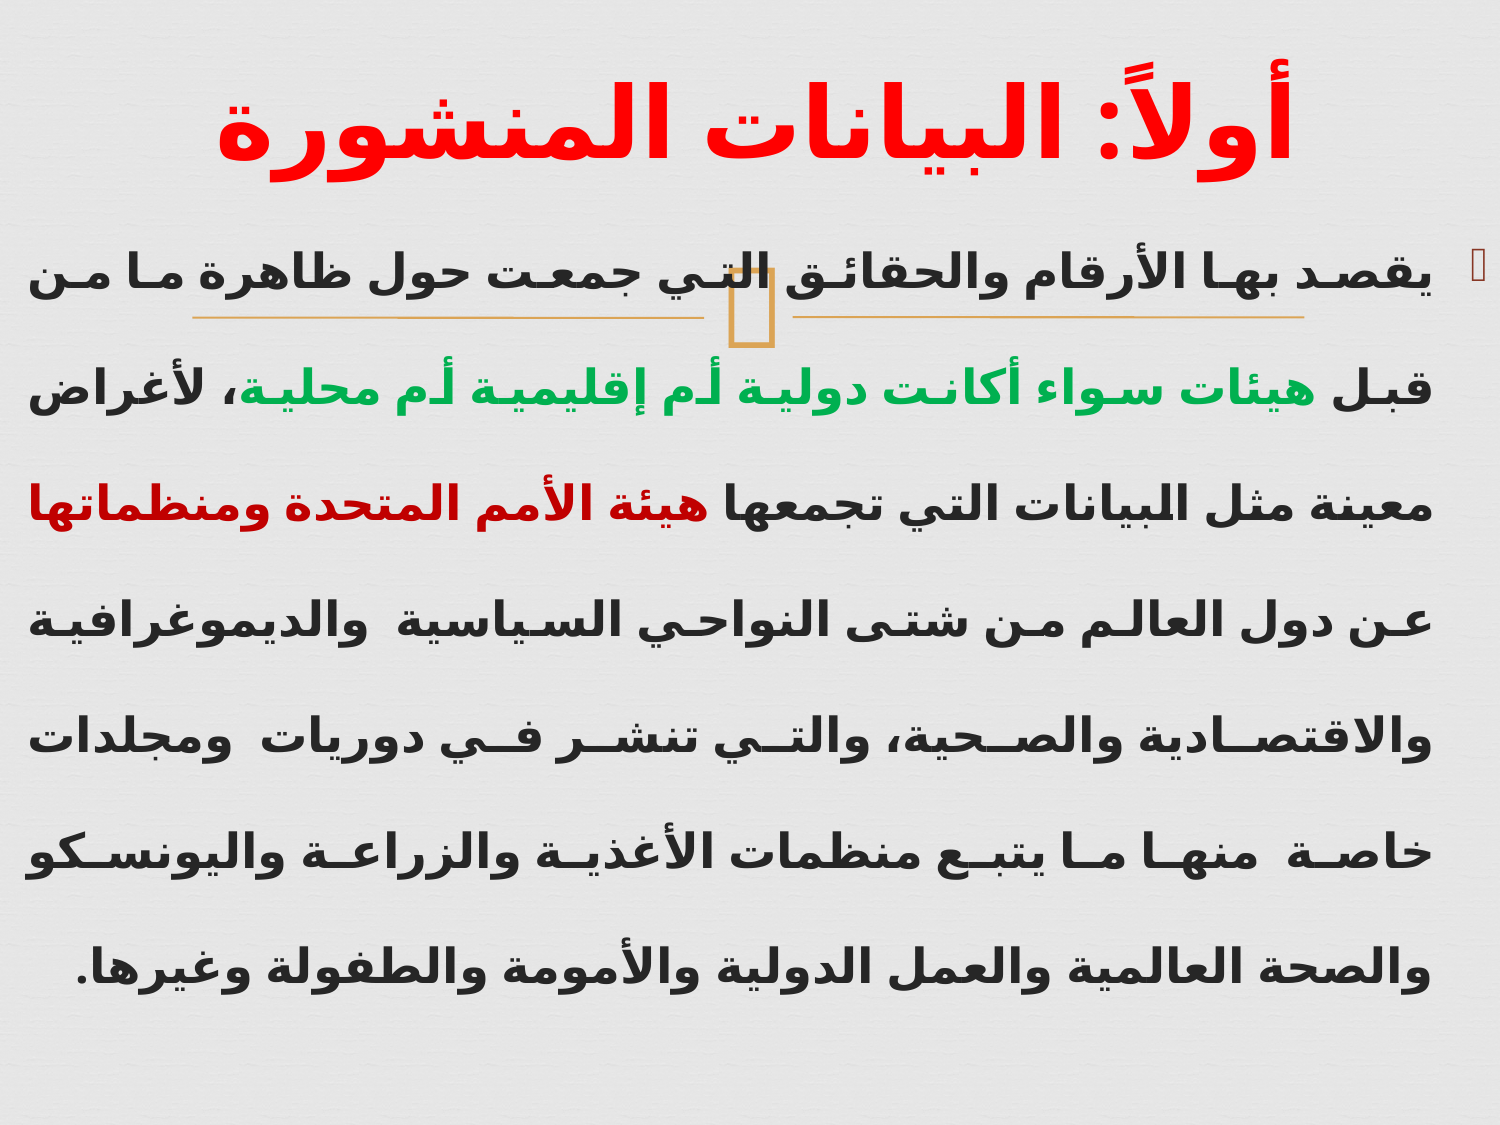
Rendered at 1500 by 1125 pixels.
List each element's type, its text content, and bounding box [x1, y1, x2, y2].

title أولاً: البيانات المنشورة [68, 24, 1444, 213]
list يقصد بها الأرقام والحقائق التي جمعت حول ظاهرة ما من قبل هيئات سواء أكانت دولية أم إقليمية أم محلية، لأغراض معينة مثل البيانات التي تجمعها هيئة الأمم المتحدة ومنظماتها عن دول العالم من شتى النواحي السياسية والديموغرافية والاقتصادية والصحية، والتي تنشر في دوريات ومجلدات خاصة منها ما يتبع منظمات الأغذية والزراعة واليونسكو والصحة العالمية والعمل الدولية والأمومة والطفولة وغيرها. [12, 174, 1500, 1100]
